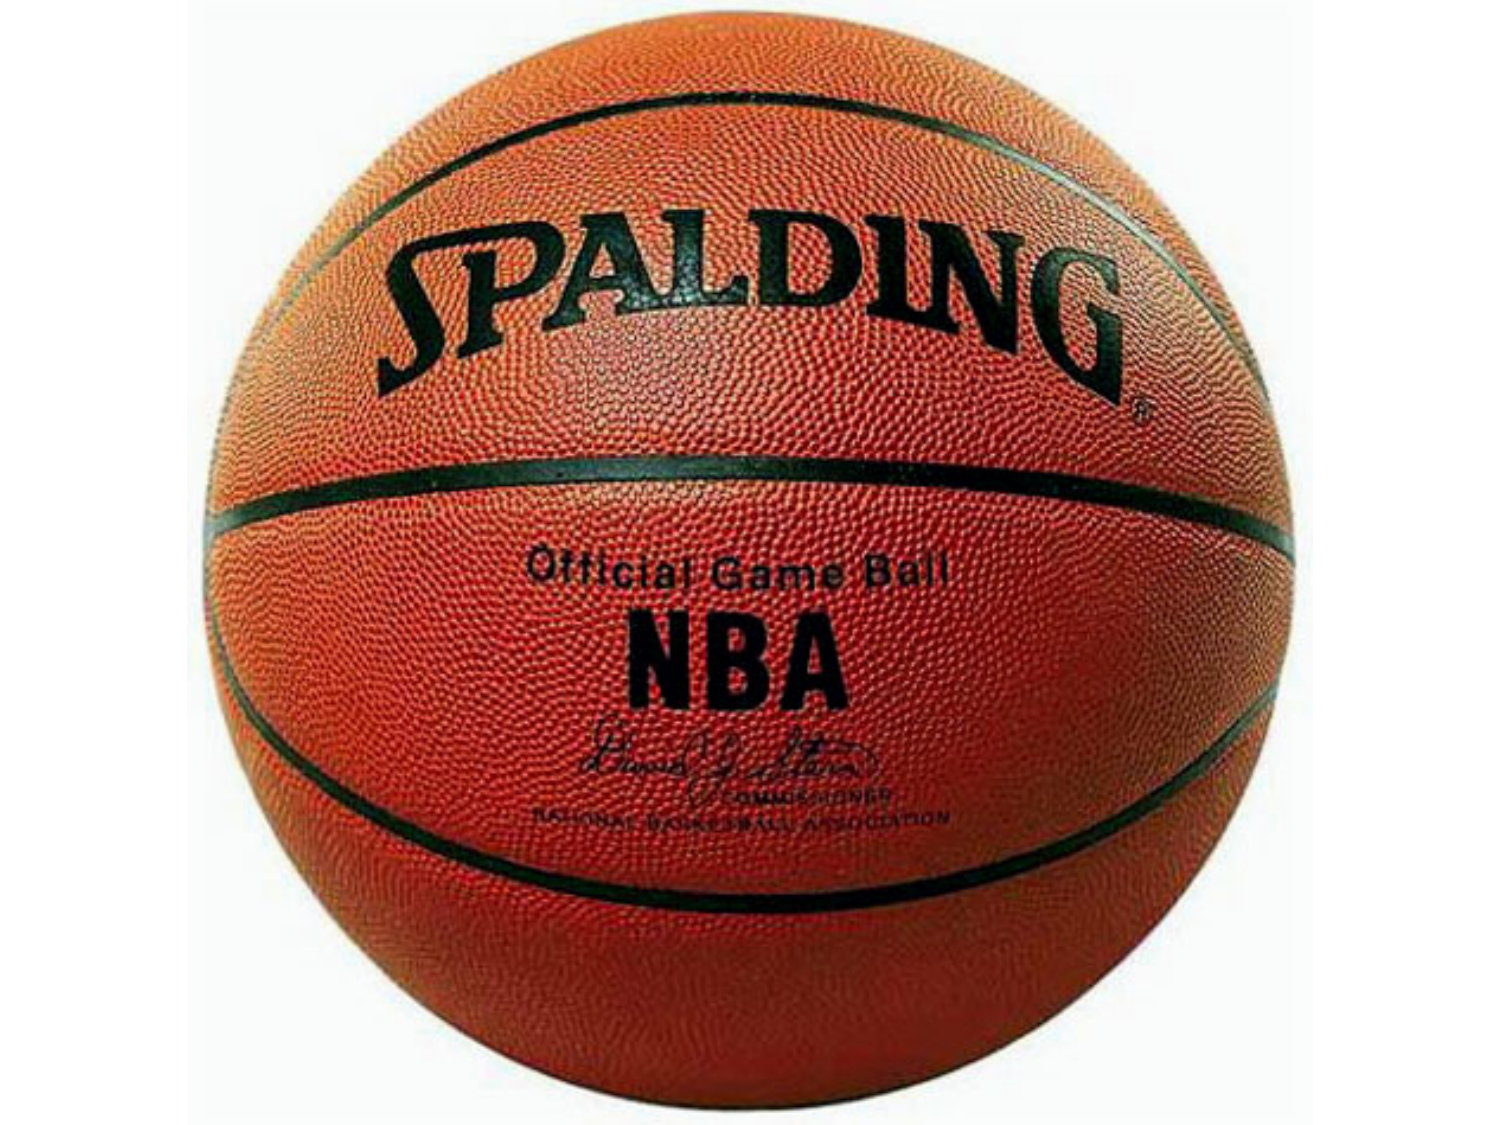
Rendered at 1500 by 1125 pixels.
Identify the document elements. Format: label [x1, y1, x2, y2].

picture [187, 0, 1313, 1125]
